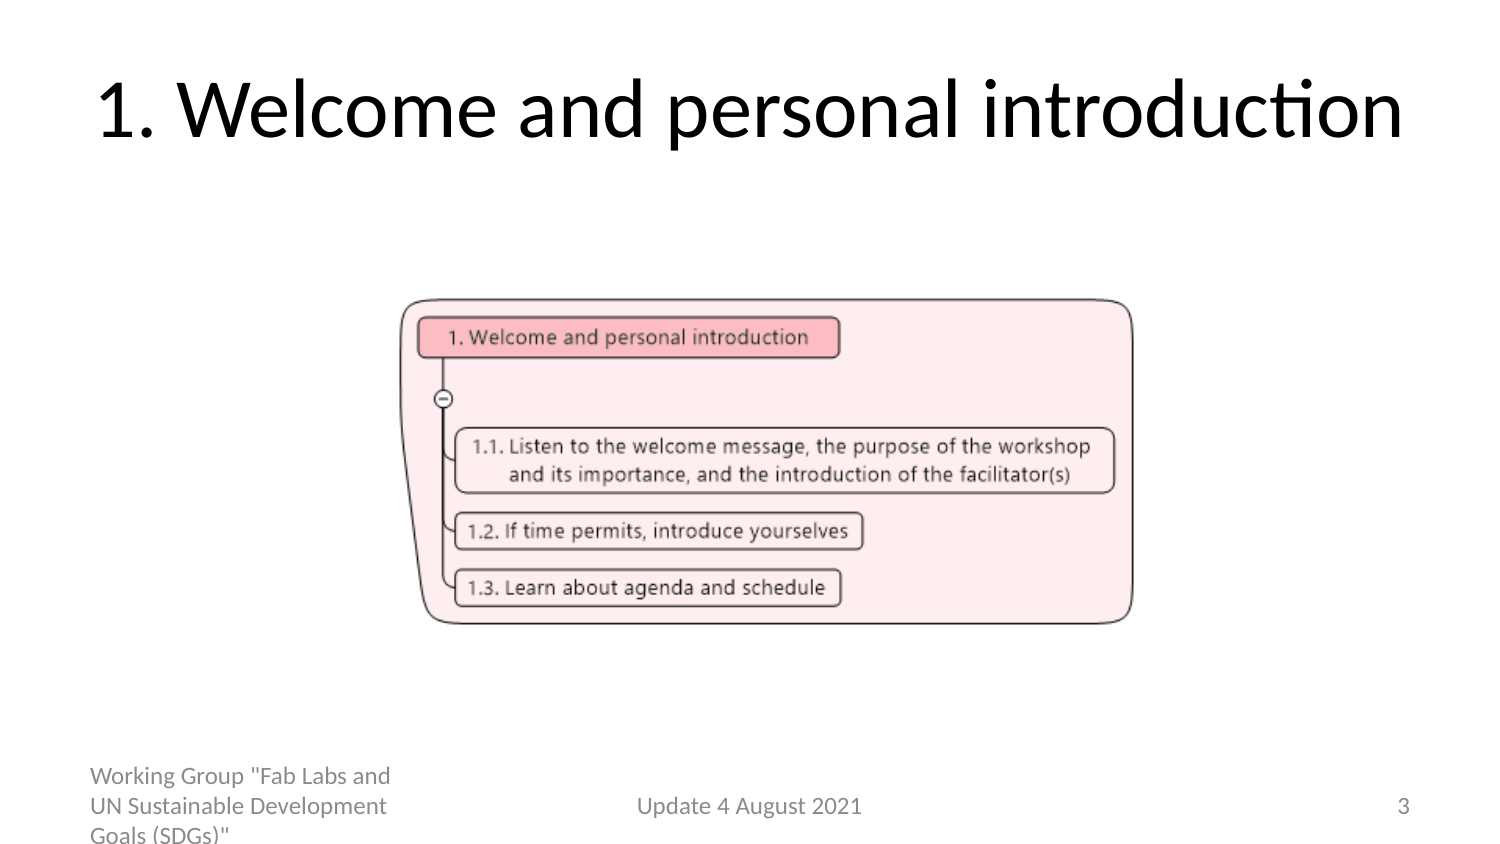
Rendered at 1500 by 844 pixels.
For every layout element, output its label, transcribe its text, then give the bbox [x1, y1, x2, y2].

title 1. Welcome and personal introduction [75, 33, 1425, 175]
footer Update 4 August 2021 [512, 782, 988, 827]
slide_number Working Group "Fab Labs and UN Sustainable Development Goals (SDGs)" [75, 782, 425, 827]
slide_number 3 [1074, 782, 1425, 827]
picture [392, 291, 1141, 632]
